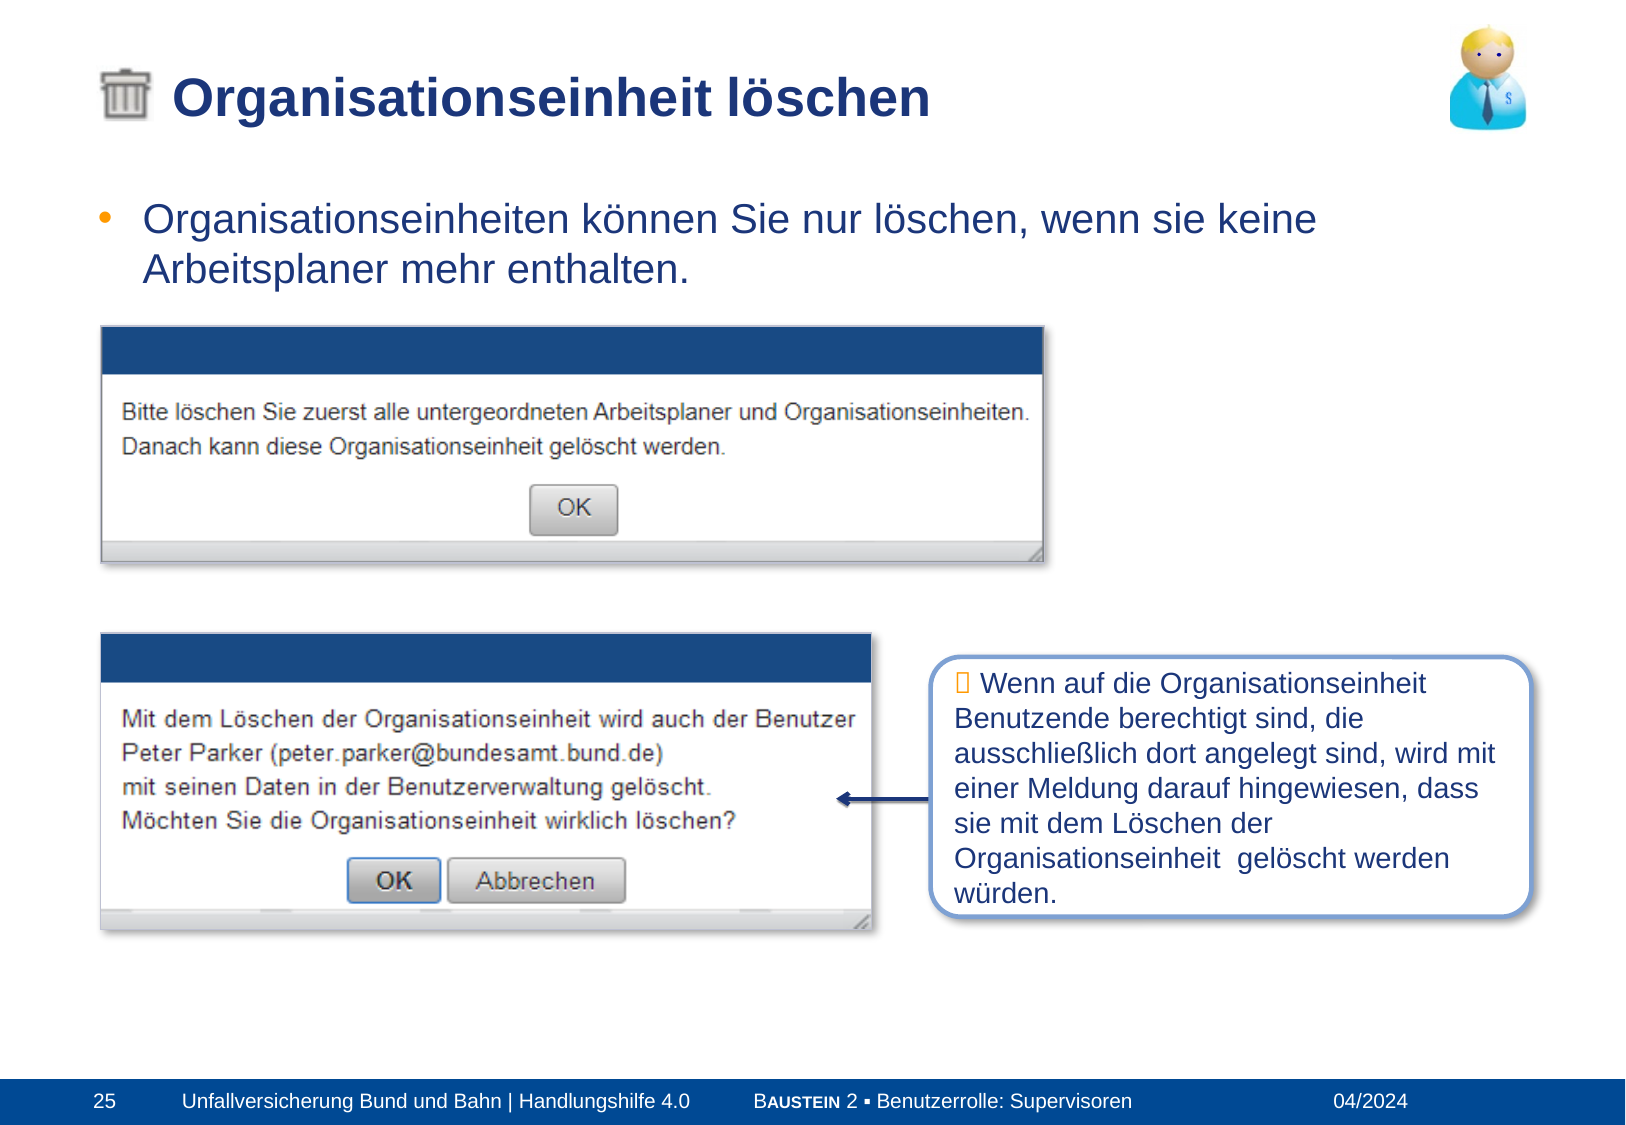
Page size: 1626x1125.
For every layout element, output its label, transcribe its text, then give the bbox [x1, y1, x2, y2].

picture [95, 62, 154, 126]
picture [100, 633, 872, 929]
text_box Organisationseinheit löschen [82, 54, 1313, 138]
picture [1446, 24, 1527, 134]
text_box Organisationseinheiten können Sie nur löschen, wenn sie keine Arbeitsplaner mehr enthalten. [83, 184, 1548, 409]
picture [0, 1079, 1626, 1125]
text_box  Wenn auf die Organisationseinheit Benutzende berechtigt sind, die ausschließlich dort angelegt sind, wird mit einer Meldung darauf hingewiesen, dass sie mit dem Löschen der Organisationseinheit gelöscht werden würden. [930, 656, 1532, 917]
picture [101, 326, 1044, 563]
